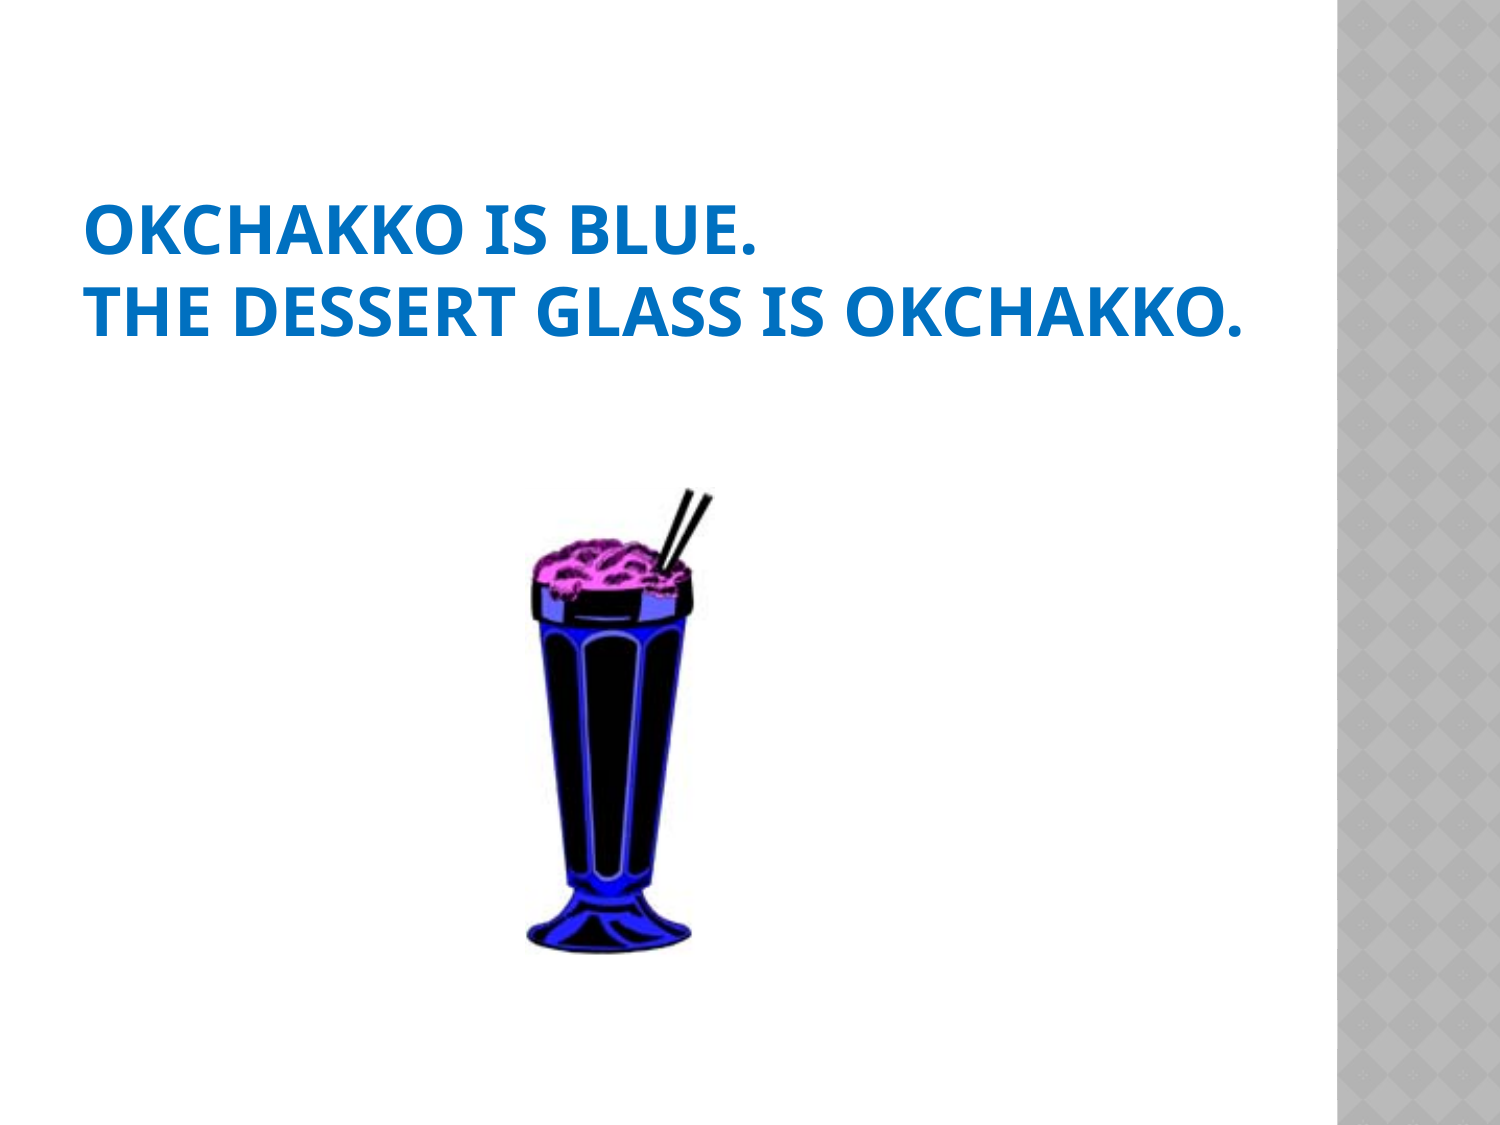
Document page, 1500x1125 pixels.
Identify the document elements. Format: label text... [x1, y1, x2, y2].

title OKCHAKKO IS BLUE. The dessert glass is okchakko. [75, 162, 1263, 350]
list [524, 486, 715, 957]
